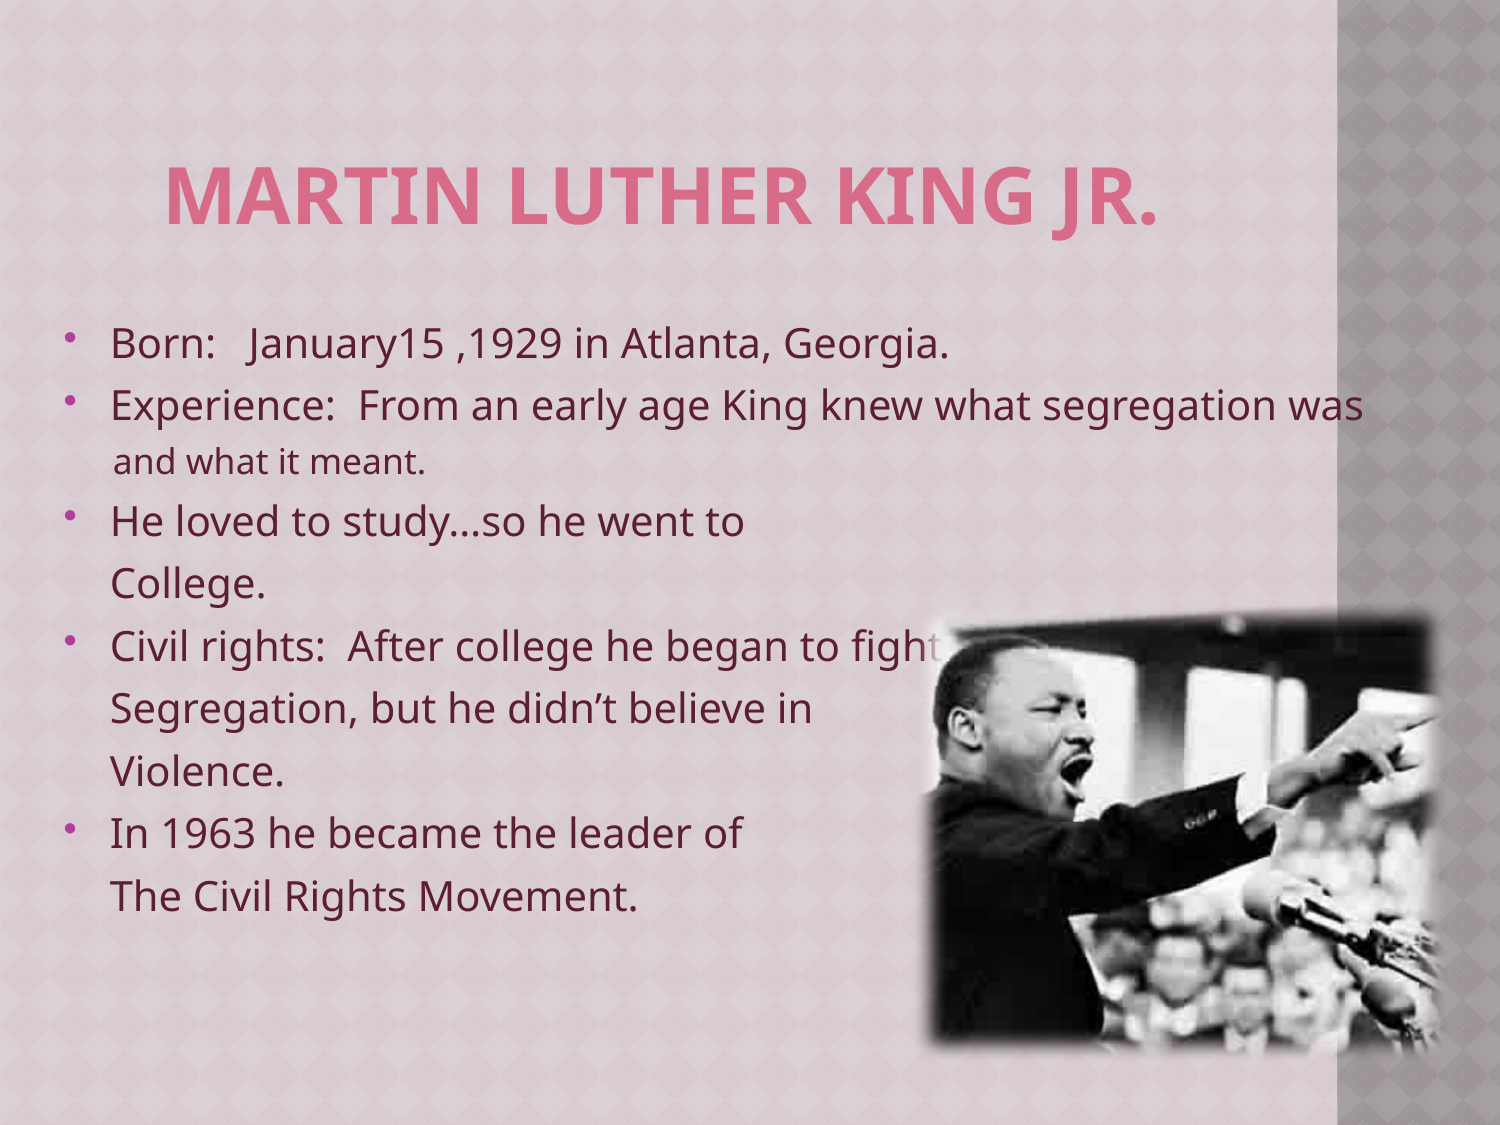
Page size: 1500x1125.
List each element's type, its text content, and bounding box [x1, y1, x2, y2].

title Martin Luther King Jr. [75, 52, 1263, 241]
list Born: January15 ,1929 in Atlanta, Georgia. Experience: From an early age King knew what segregation was and what it meant. He loved to study…so he went to College. Civil rights: After college he began to fight Segregation, but he didn’t believe in Violence. In 1963 he became the leader of The Civil Rights Movement. [49, 308, 1426, 1088]
picture [912, 599, 1448, 1063]
